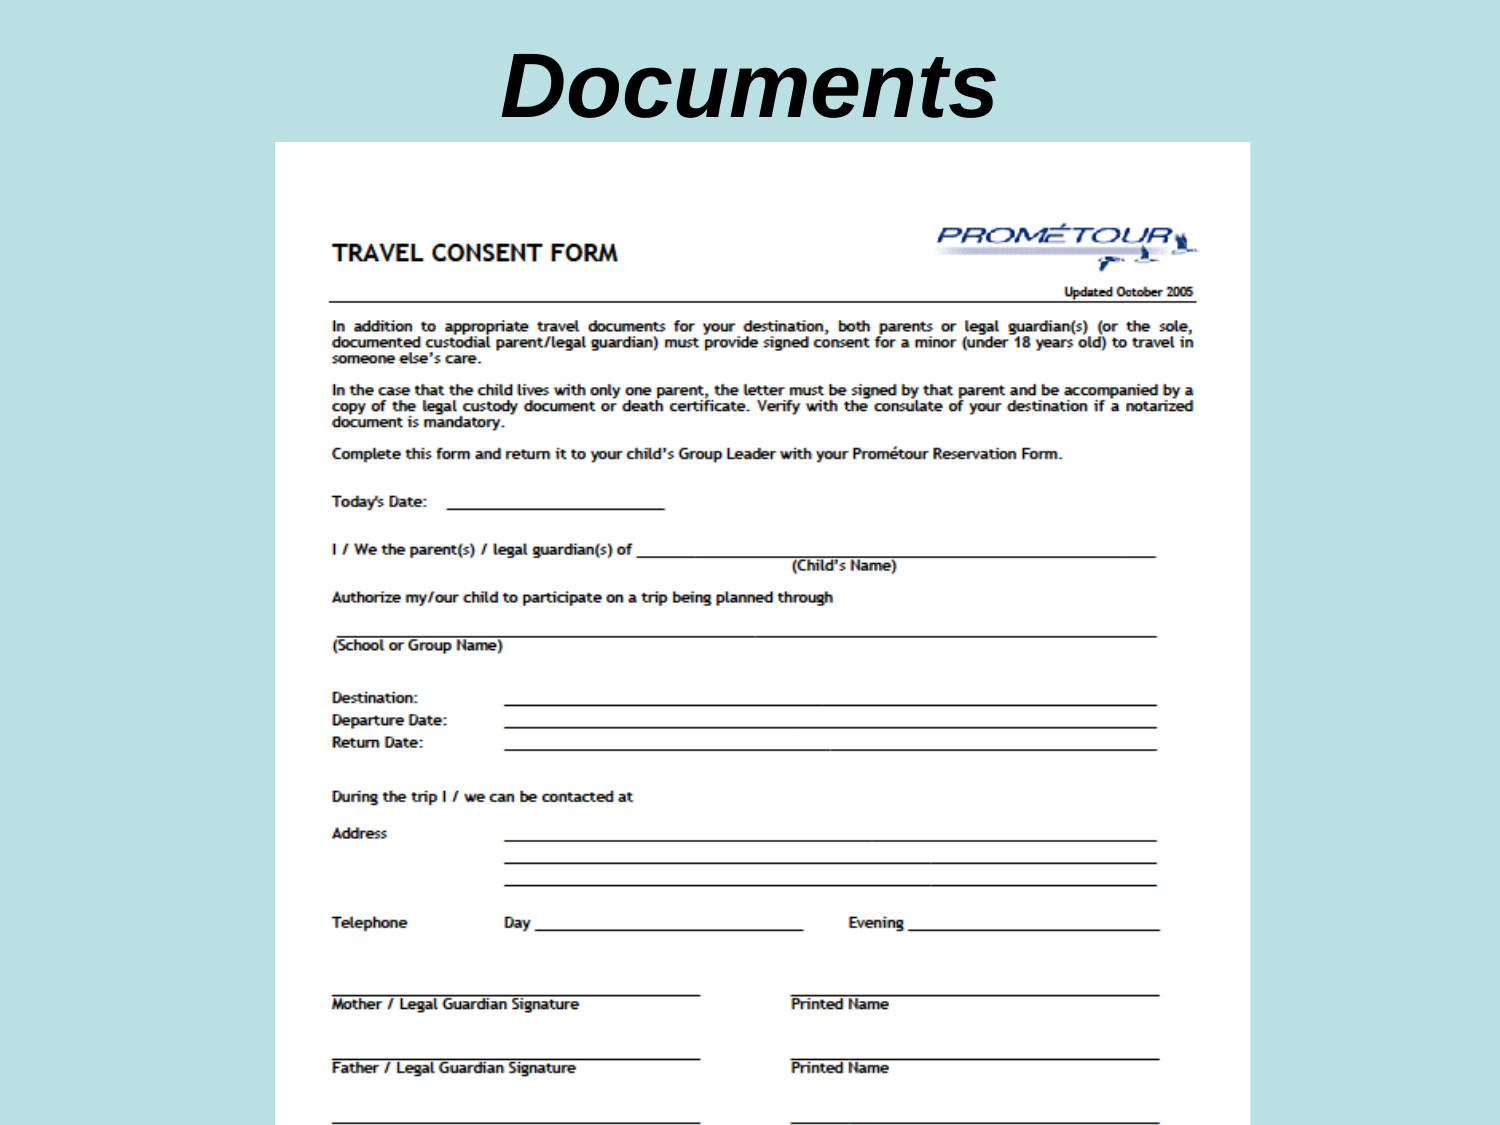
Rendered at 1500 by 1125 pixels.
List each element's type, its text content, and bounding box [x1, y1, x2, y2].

title Documents [74, 0, 1426, 176]
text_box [274, 142, 1251, 1125]
